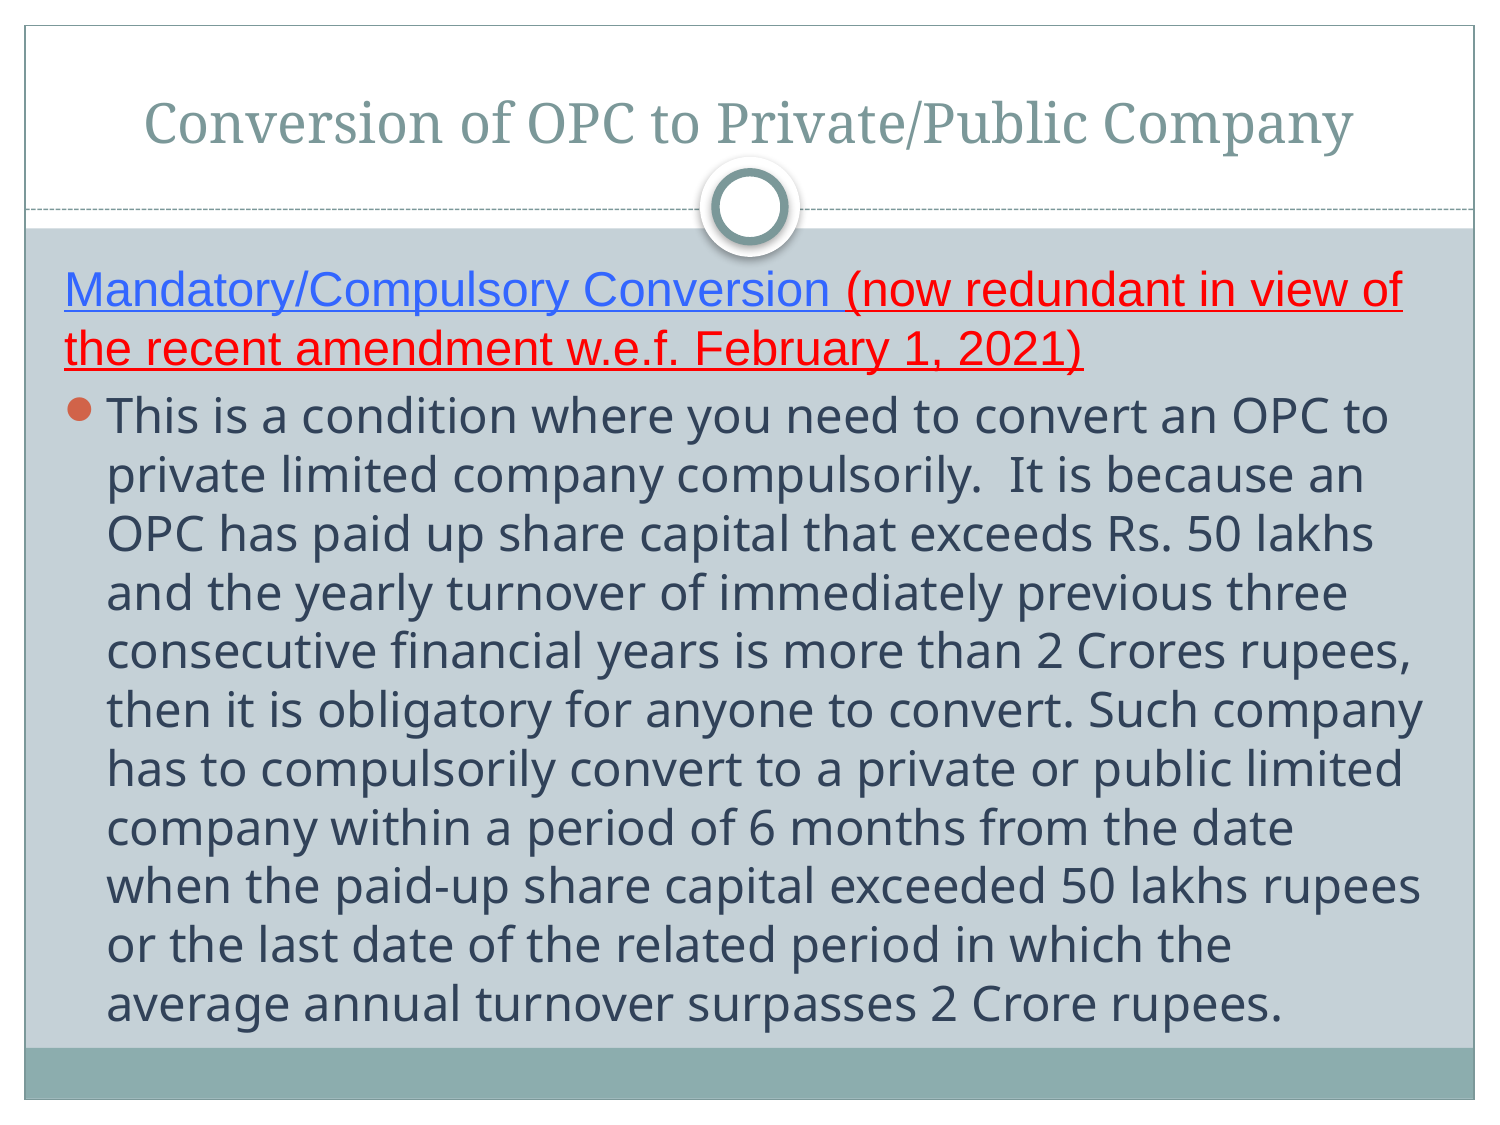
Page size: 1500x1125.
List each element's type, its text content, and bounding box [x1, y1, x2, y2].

title Conversion of OPC to Private/Public Company [49, 37, 1450, 162]
list Mandatory/Compulsory Conversion (now redundant in view of the recent amendment w.e.f. February 1, 2021) This is a condition where you need to convert an OPC to private limited company compulsorily. It is because an OPC has paid up share capital that exceeds Rs. 50 lakhs and the yearly turnover of immediately previous three consecutive financial years is more than 2 Crores rupees, then it is obligatory for anyone to convert. Such company has to compulsorily convert to a private or public limited company within a period of 6 months from the date when the paid-up share capital exceeded 50 lakhs rupees or the last date of the related period in which the average annual turnover surpasses 2 Crore rupees. [49, 250, 1445, 1059]
